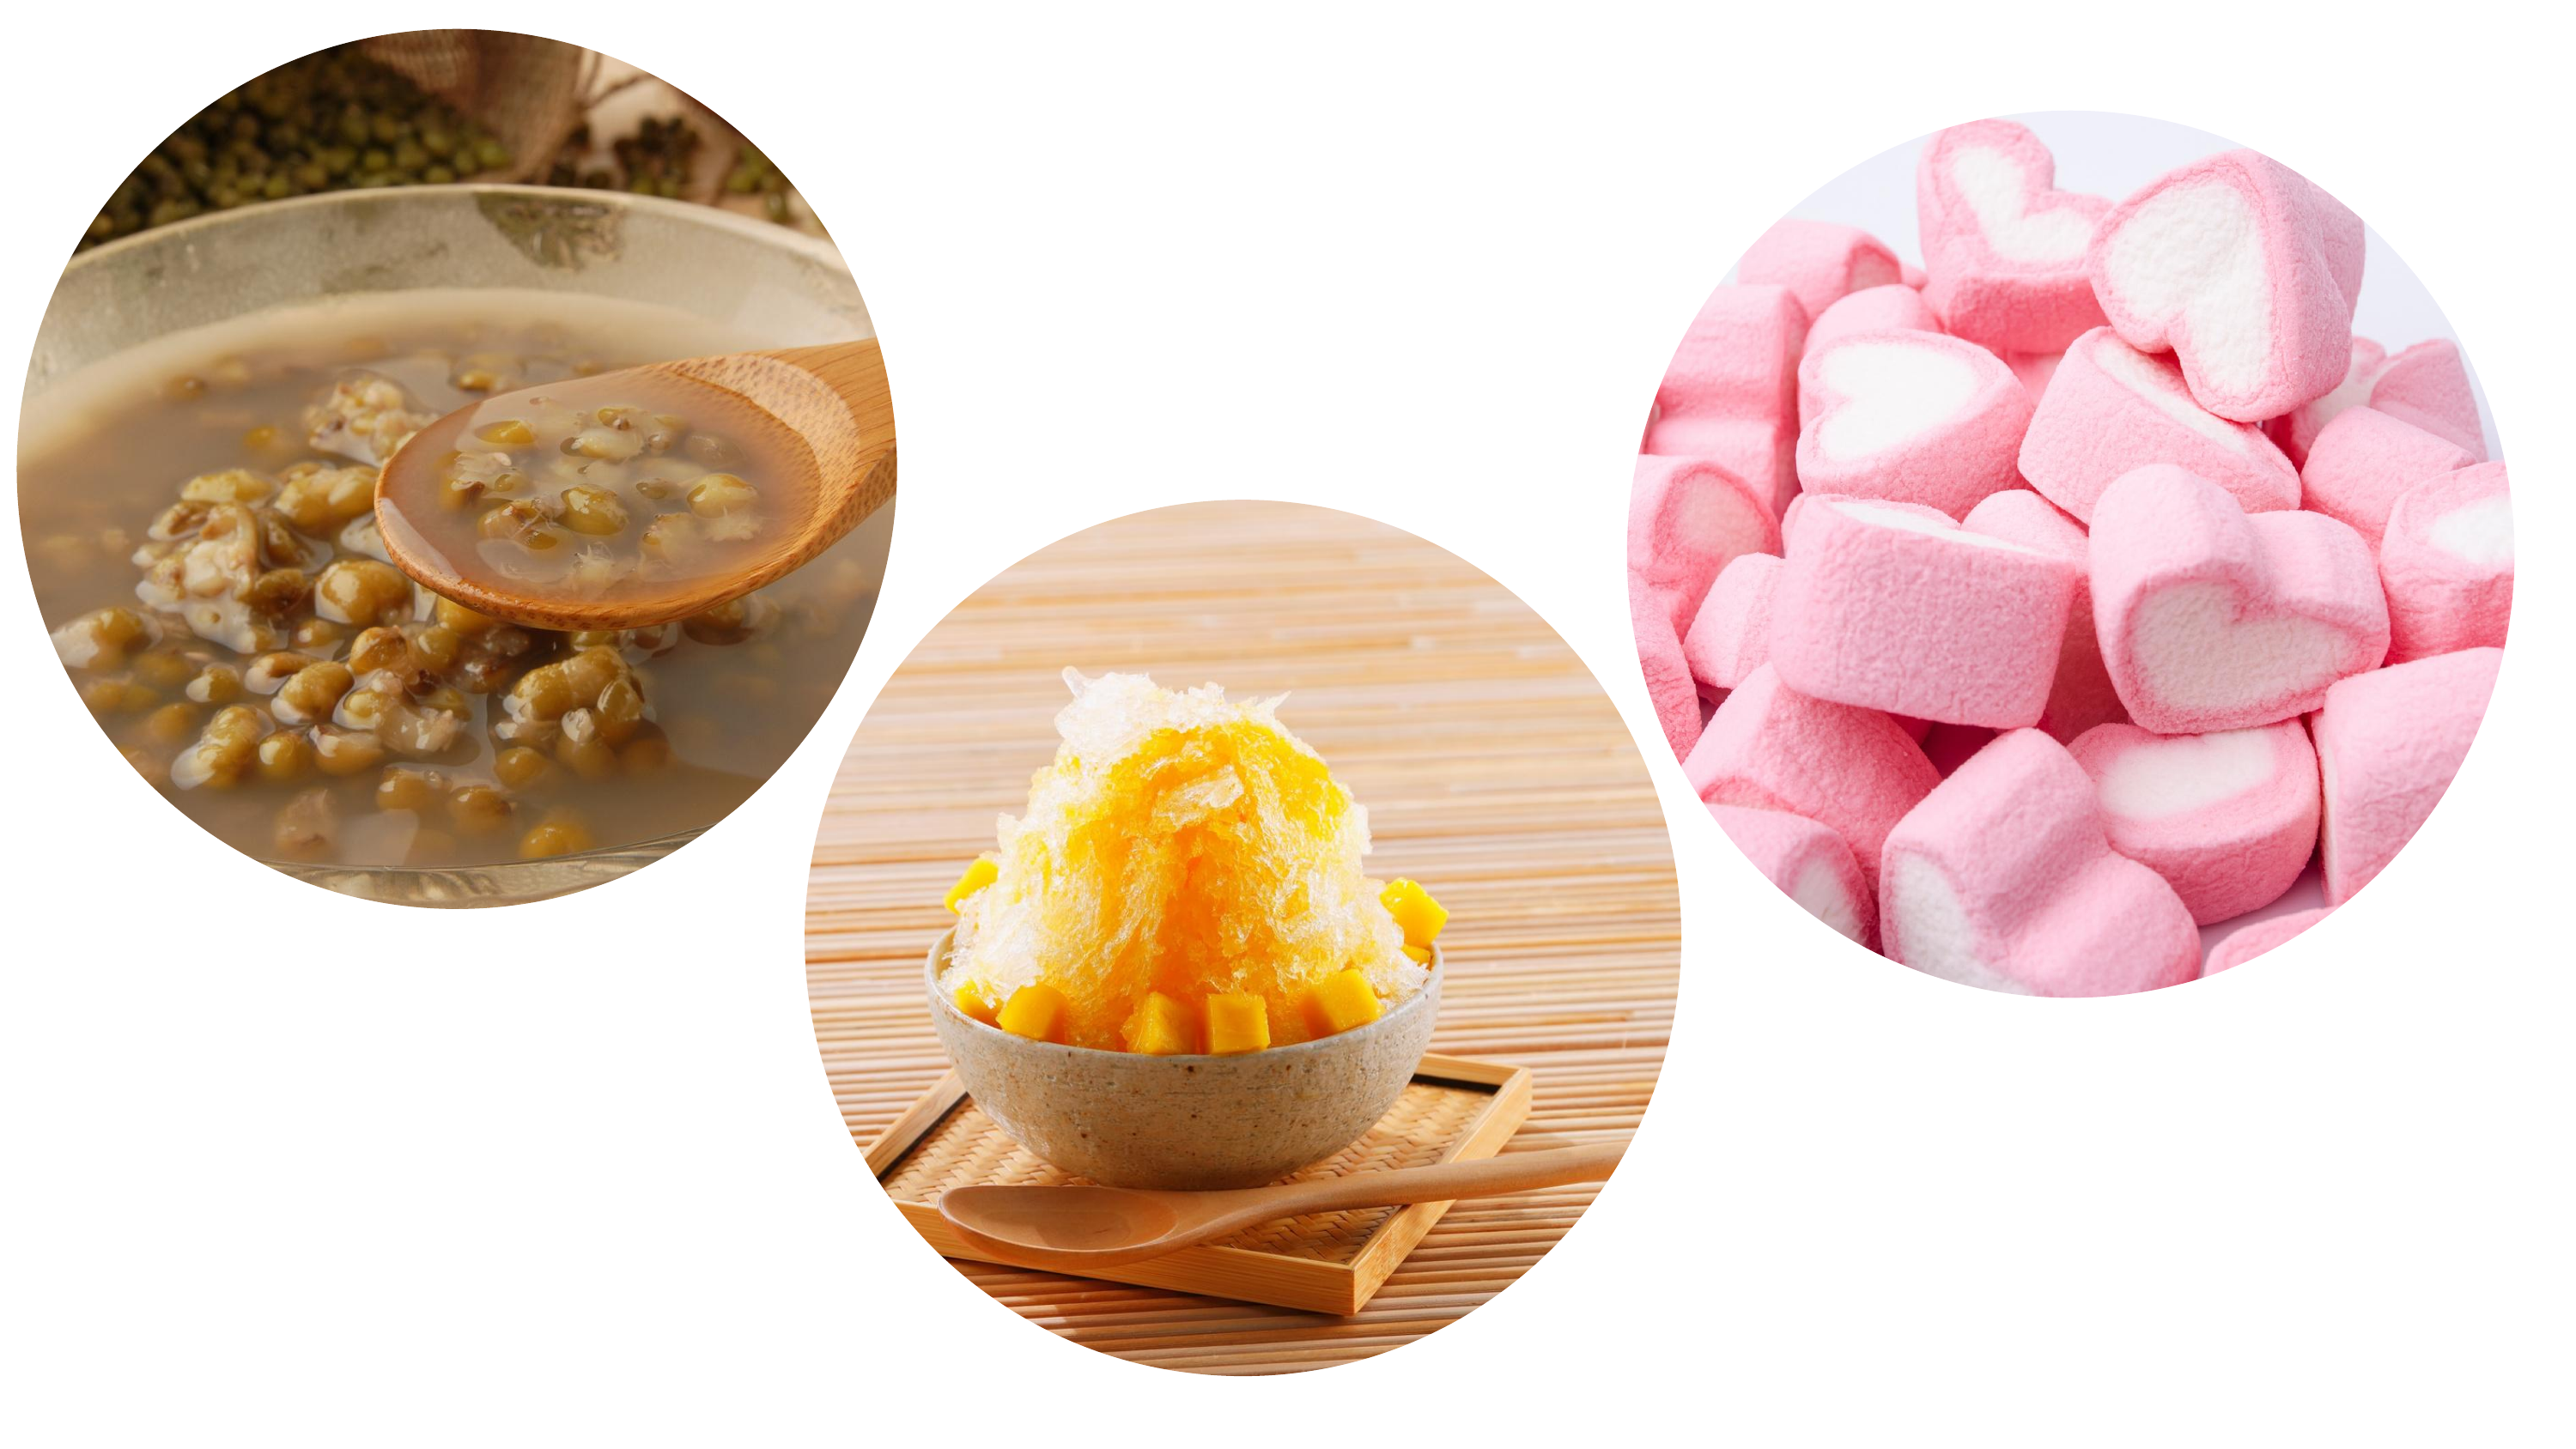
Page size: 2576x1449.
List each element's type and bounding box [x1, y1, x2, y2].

text_box [16, 28, 897, 909]
text_box [1626, 110, 2515, 998]
text_box [805, 500, 1682, 1377]
